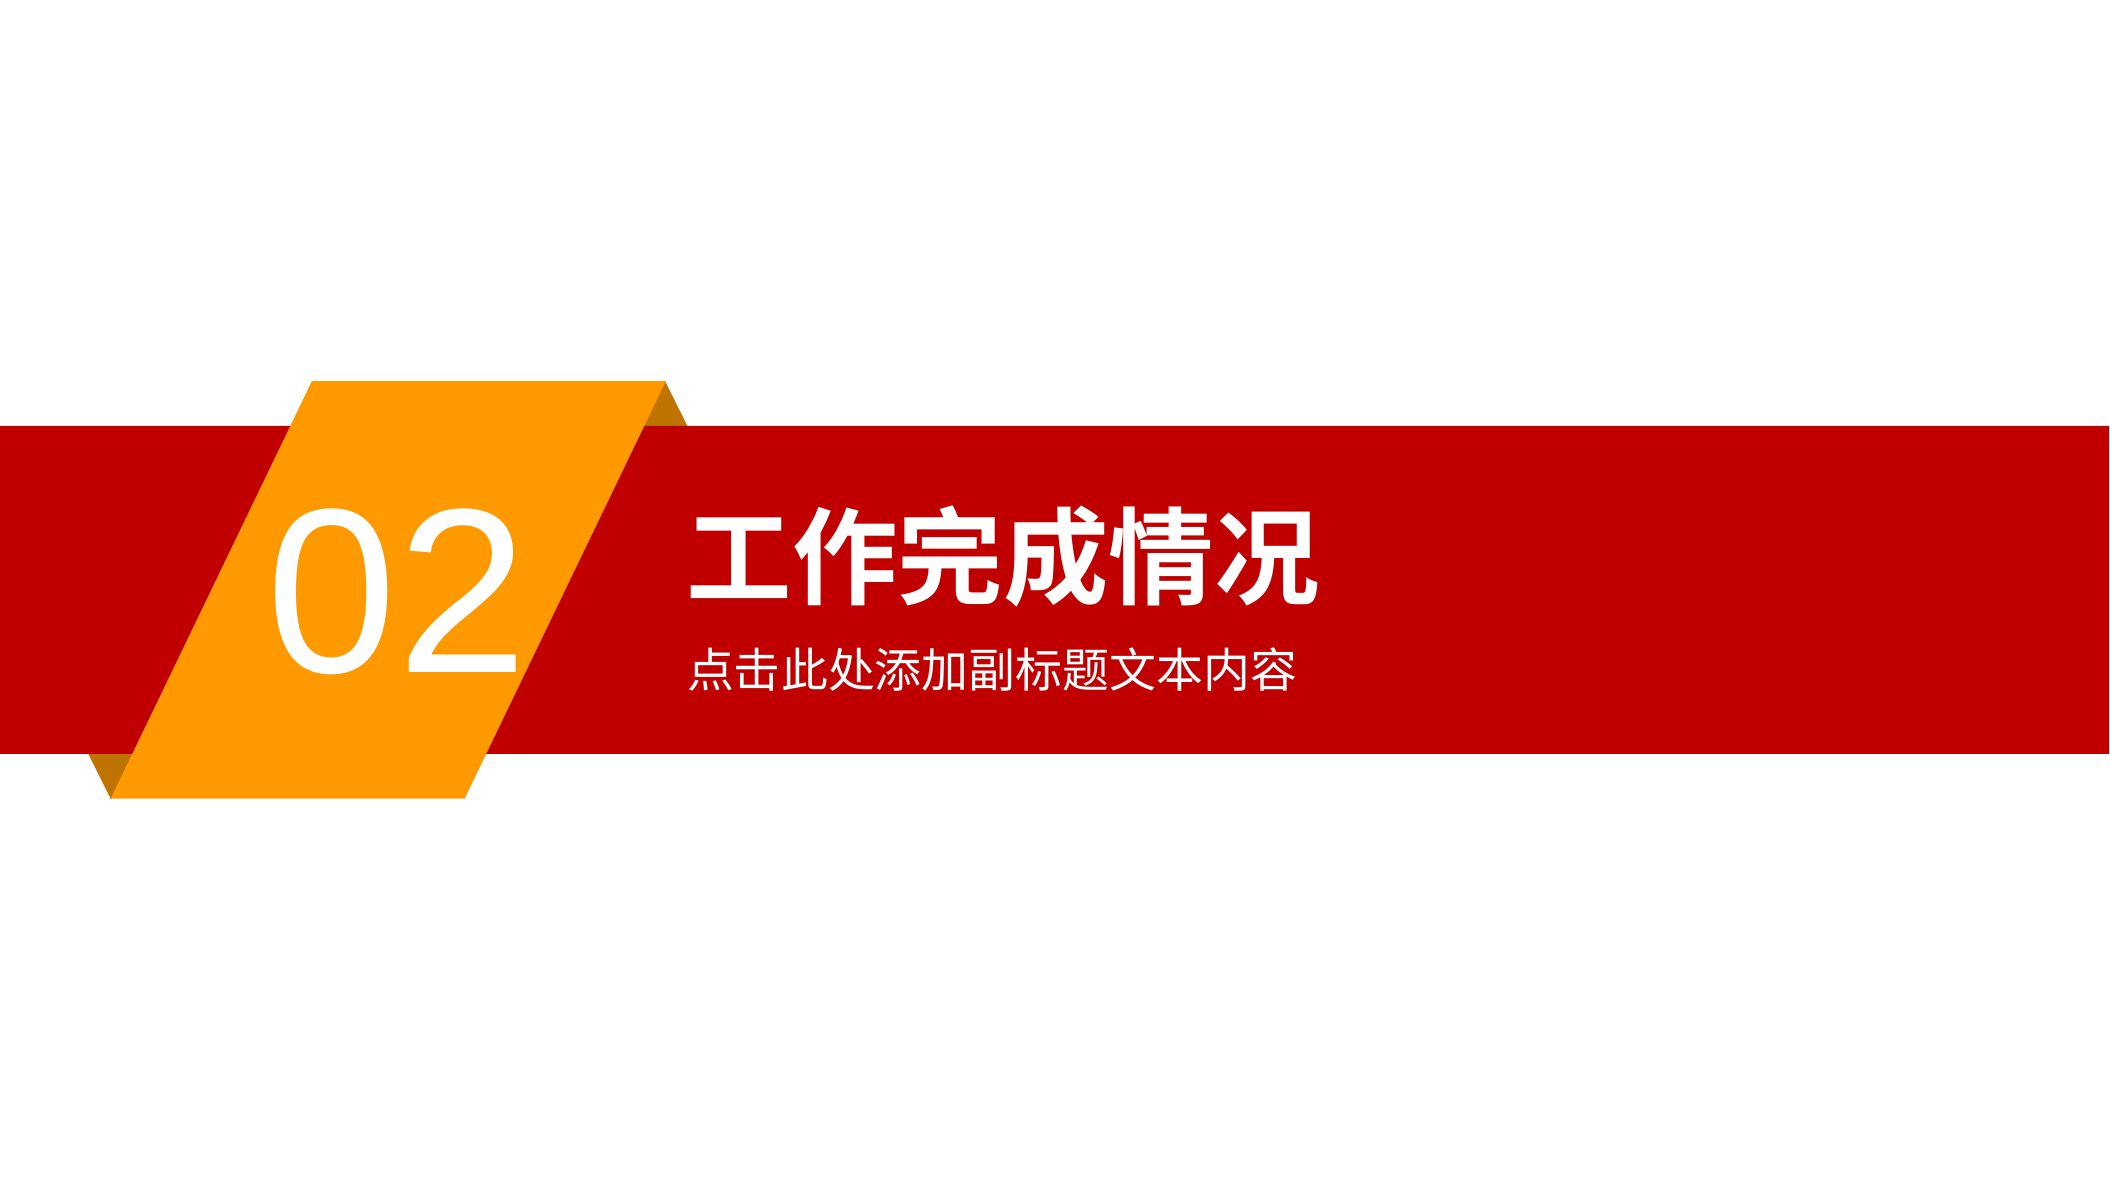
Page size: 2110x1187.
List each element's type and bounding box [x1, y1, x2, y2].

text_box [0, 380, 2110, 800]
